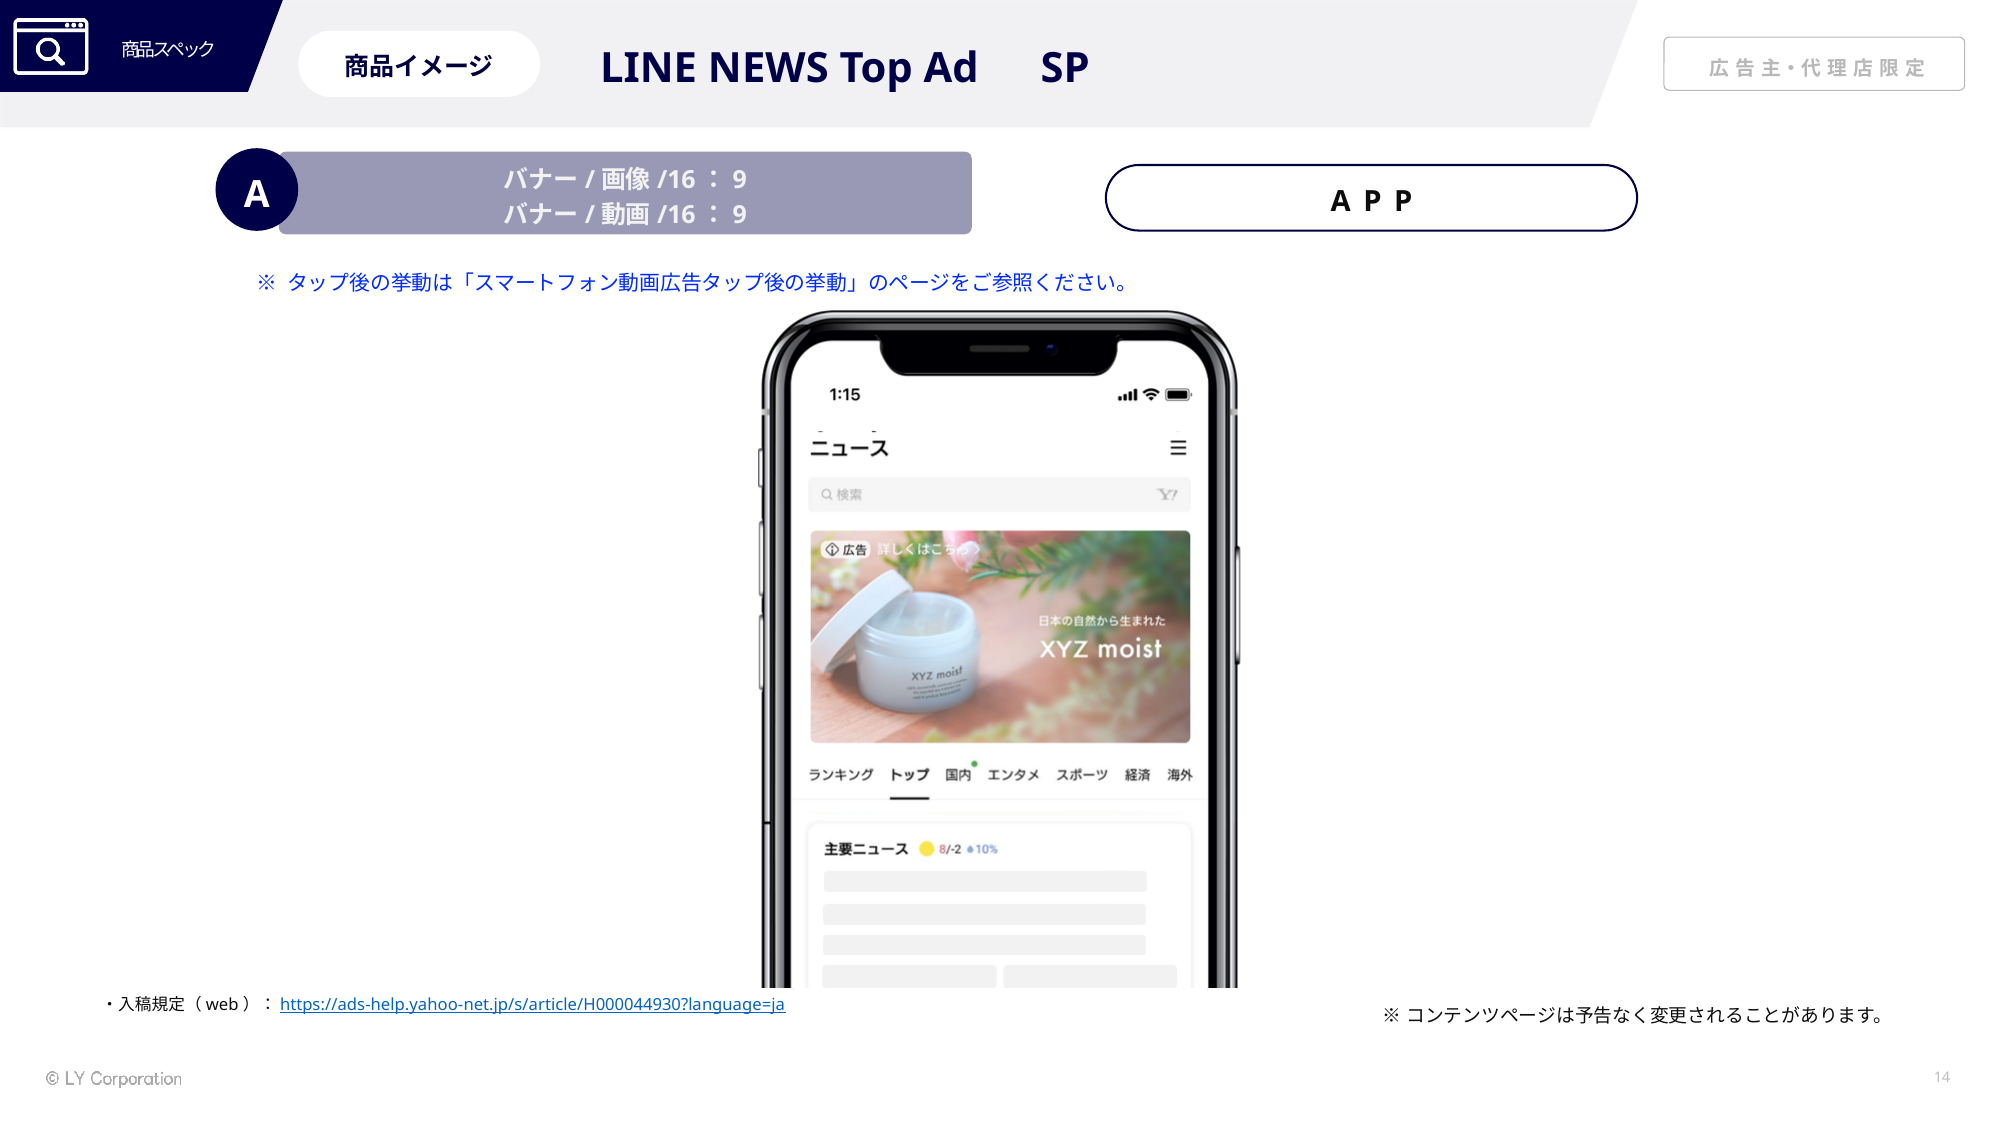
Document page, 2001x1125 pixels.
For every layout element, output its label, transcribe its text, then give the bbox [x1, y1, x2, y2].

text_box APP [1104, 163, 1639, 233]
text_box ※コンテンツページは予告なく変更されることがあります。 [1382, 1004, 1892, 1027]
text_box バナー/画像/16：9 バナー/動画/16：9 [278, 151, 972, 235]
text_box 商品イメージ [296, 28, 542, 99]
text_box 商品スペック [97, 13, 240, 81]
picture [758, 310, 1242, 992]
text_box A [215, 148, 299, 231]
list LINE NEWS Top Ad SP [599, 41, 1481, 97]
text_box ・入稿規定（web）：https://ads-help.yahoo-net.jp/s/article/H000044930?language=ja [86, 986, 802, 1025]
picture [8, 4, 92, 88]
picture [46, 1071, 181, 1088]
text_box ※ タップ後の挙動は「スマートフォン動画広告タップ後の挙動」のページをご参照ください。 [256, 269, 1364, 295]
